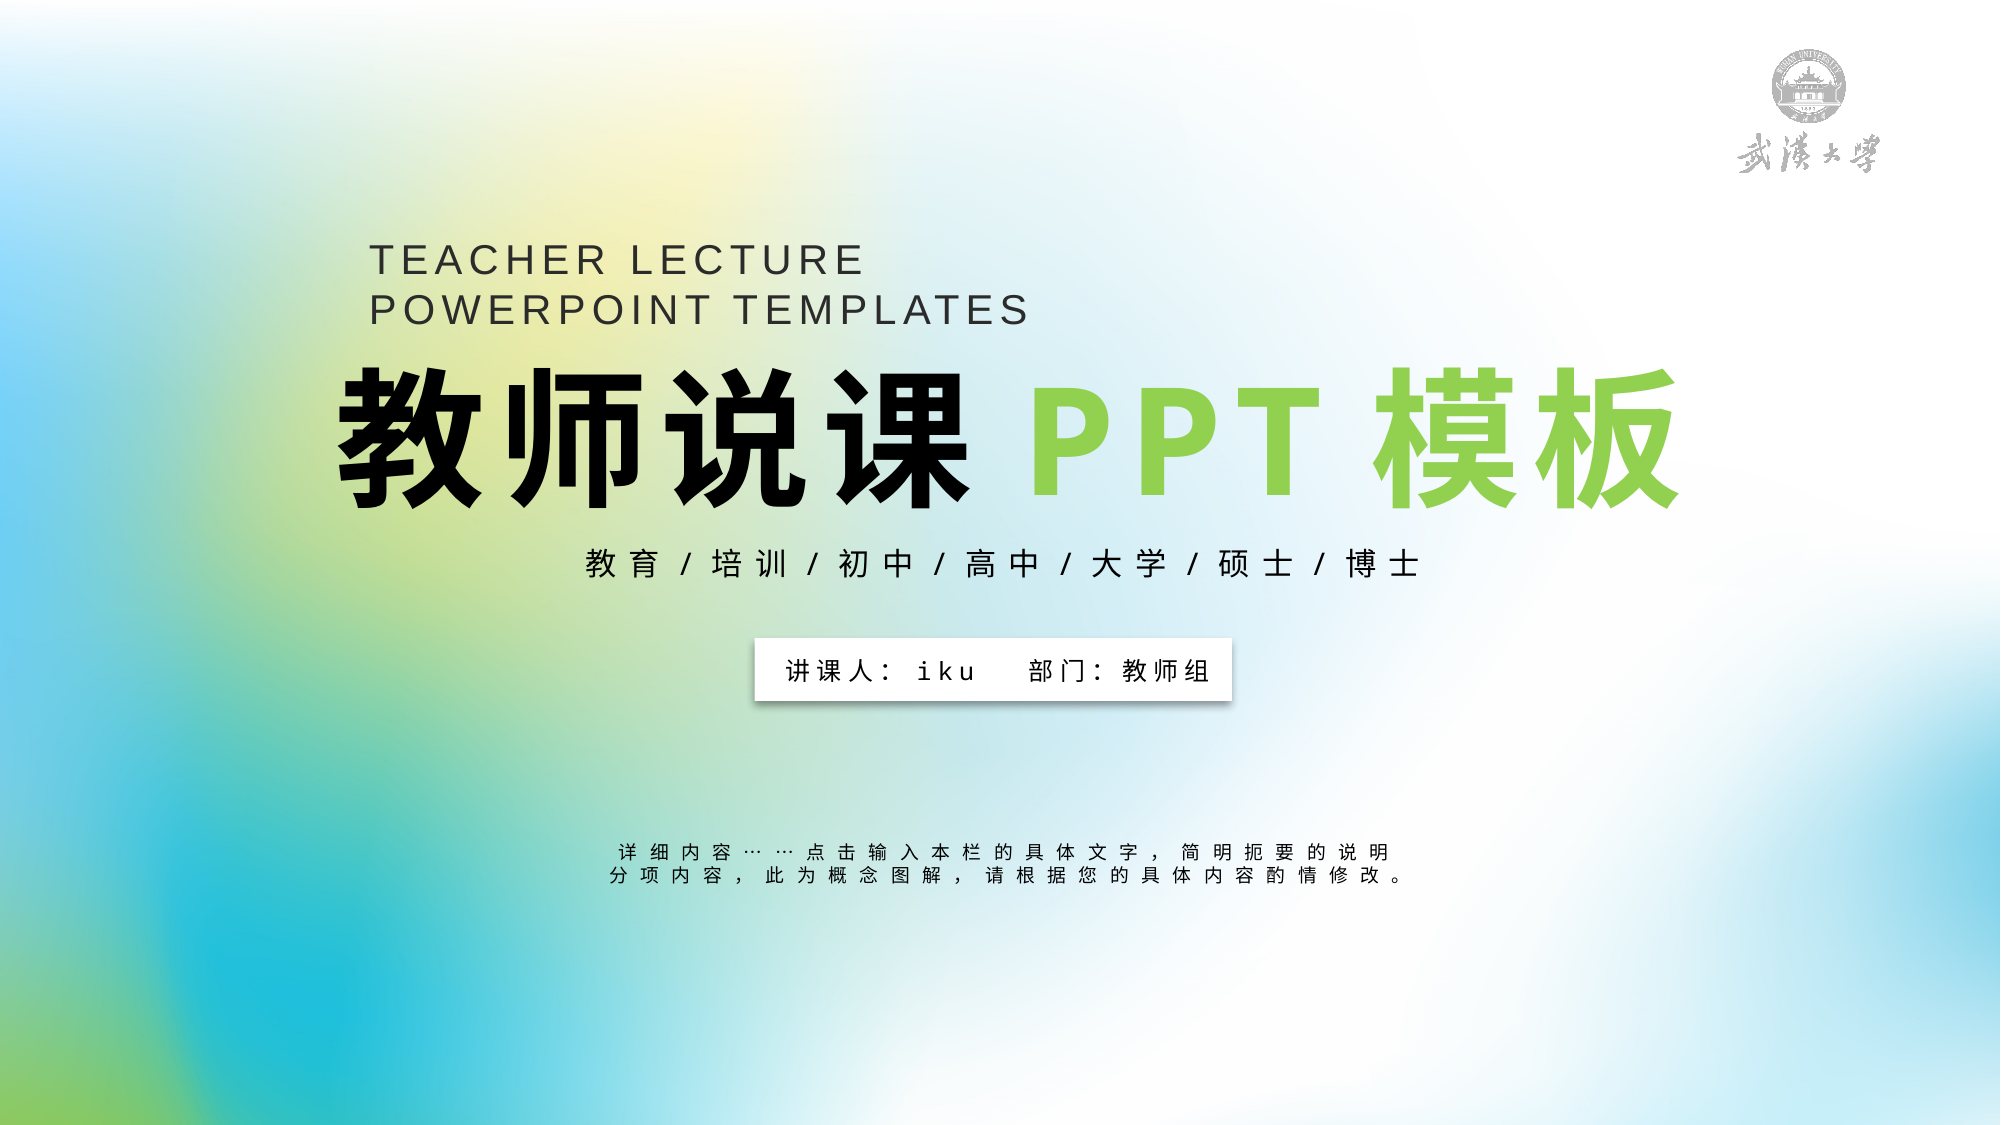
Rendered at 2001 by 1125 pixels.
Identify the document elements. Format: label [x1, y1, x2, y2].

text_box [734, 637, 1262, 701]
picture [0, 0, 2000, 1125]
